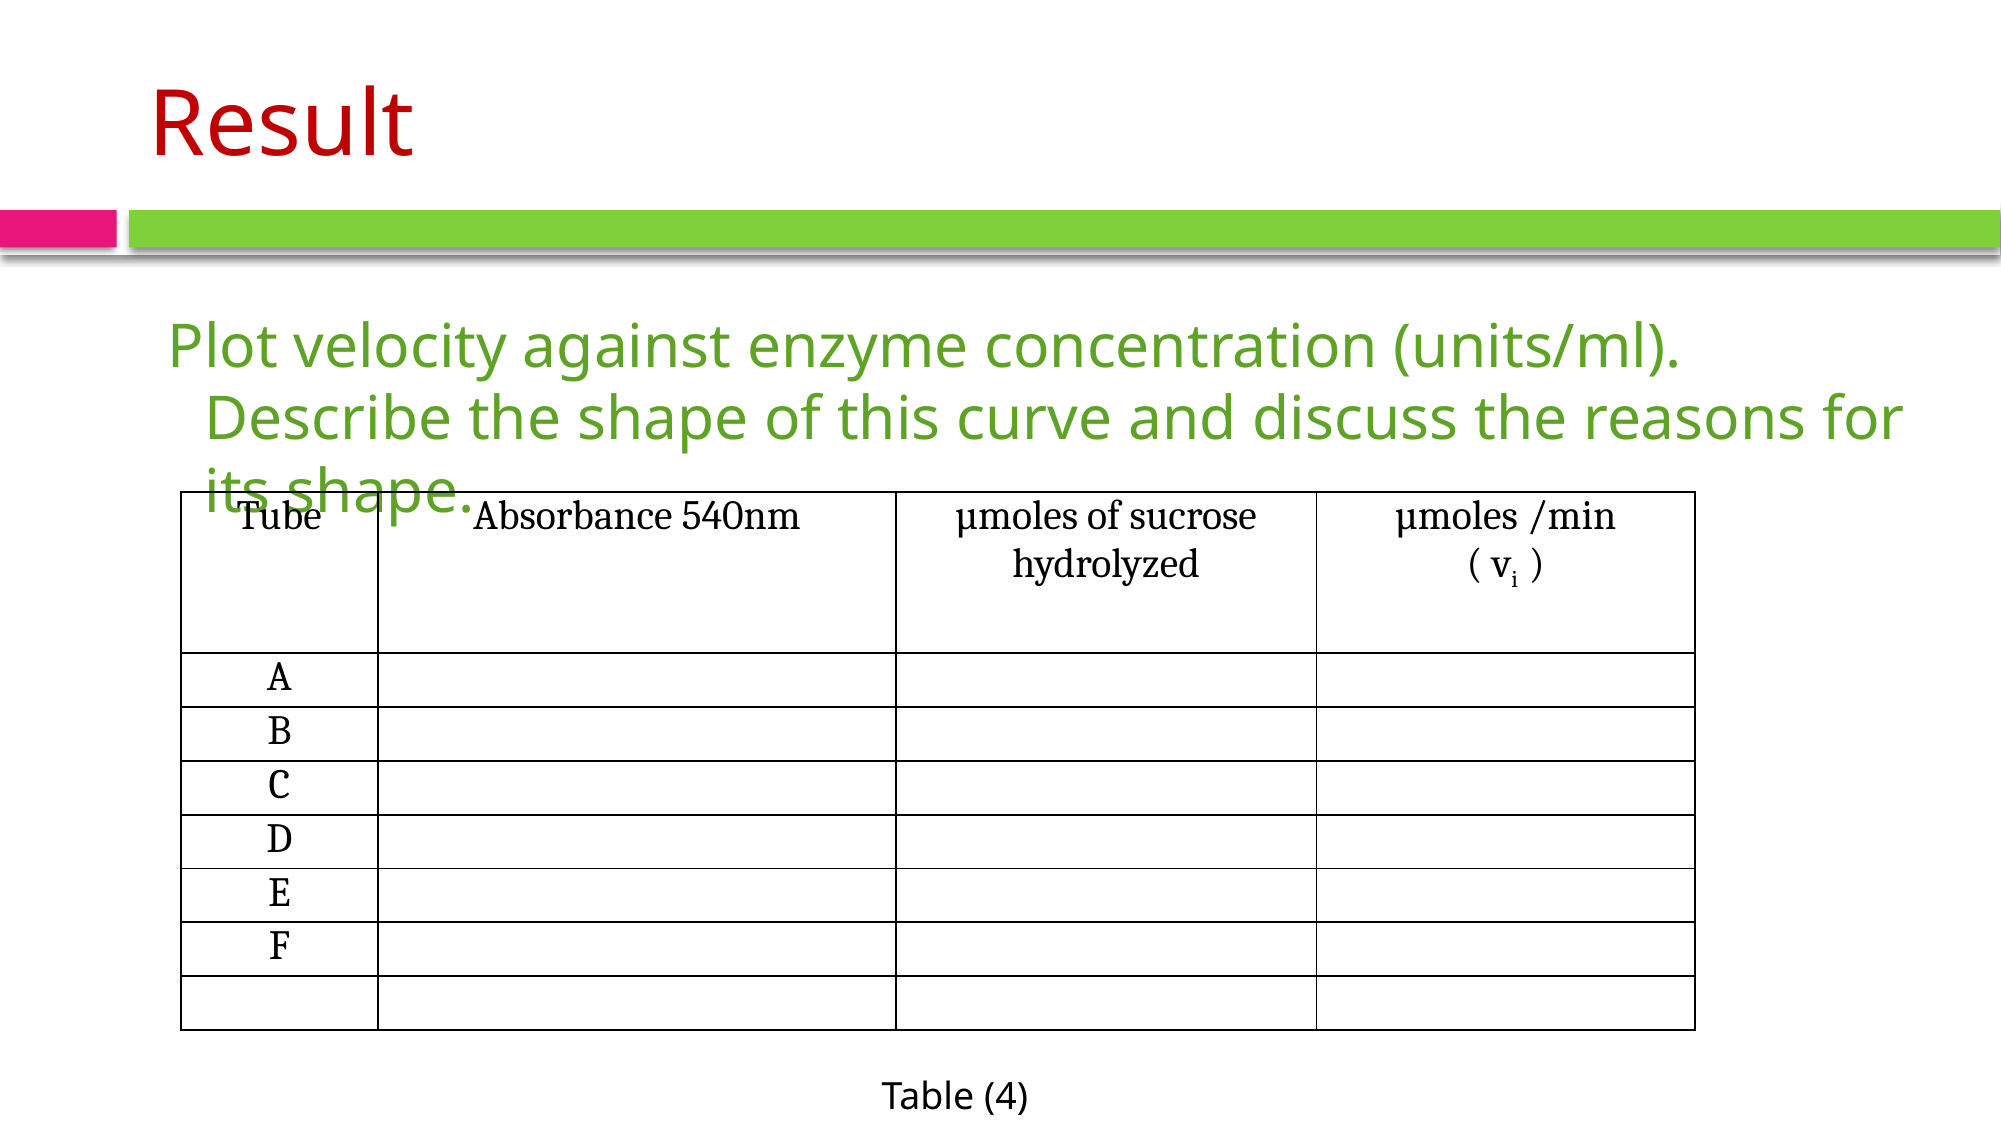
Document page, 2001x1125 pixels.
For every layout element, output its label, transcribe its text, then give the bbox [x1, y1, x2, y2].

table_cell [897, 977, 1316, 1029]
table_cell C [182, 762, 377, 814]
table_cell [1317, 654, 1694, 706]
table_cell [897, 869, 1316, 921]
table_cell [897, 708, 1316, 760]
table_cell [1317, 977, 1694, 1029]
table_cell [897, 762, 1316, 814]
table_cell [379, 654, 895, 706]
table_cell [379, 977, 895, 1029]
table_cell [379, 869, 895, 921]
table_cell [379, 816, 895, 868]
table_header Absorbance 540nm [379, 493, 895, 652]
table_cell [897, 923, 1316, 975]
table_cell D [182, 816, 377, 868]
table_cell A [182, 654, 377, 706]
list Plot velocity against enzyme concentration (units/ml). Describe the shape of this curve and discuss the reasons for its shape. [137, 299, 1925, 528]
table_cell E [182, 869, 377, 921]
table_cell B [182, 708, 377, 760]
table_cell [1317, 708, 1694, 760]
table_cell [379, 708, 895, 760]
table_cell [897, 654, 1316, 706]
table_cell [1317, 869, 1694, 921]
table_cell [1317, 762, 1694, 814]
table_cell [1317, 816, 1694, 868]
table_header Tube [182, 493, 377, 652]
table_cell [1317, 923, 1694, 975]
table_cell [379, 923, 895, 975]
table_header µmoles of sucrose hydrolyzed [897, 493, 1316, 652]
table_cell F [182, 923, 377, 975]
text_box Table (4) [866, 1064, 1043, 1125]
table_cell [182, 977, 377, 1029]
table_cell [379, 762, 895, 814]
table_header µmoles /min ( vi ) [1317, 493, 1694, 652]
title Result [133, 37, 1918, 200]
table_cell [897, 816, 1316, 868]
